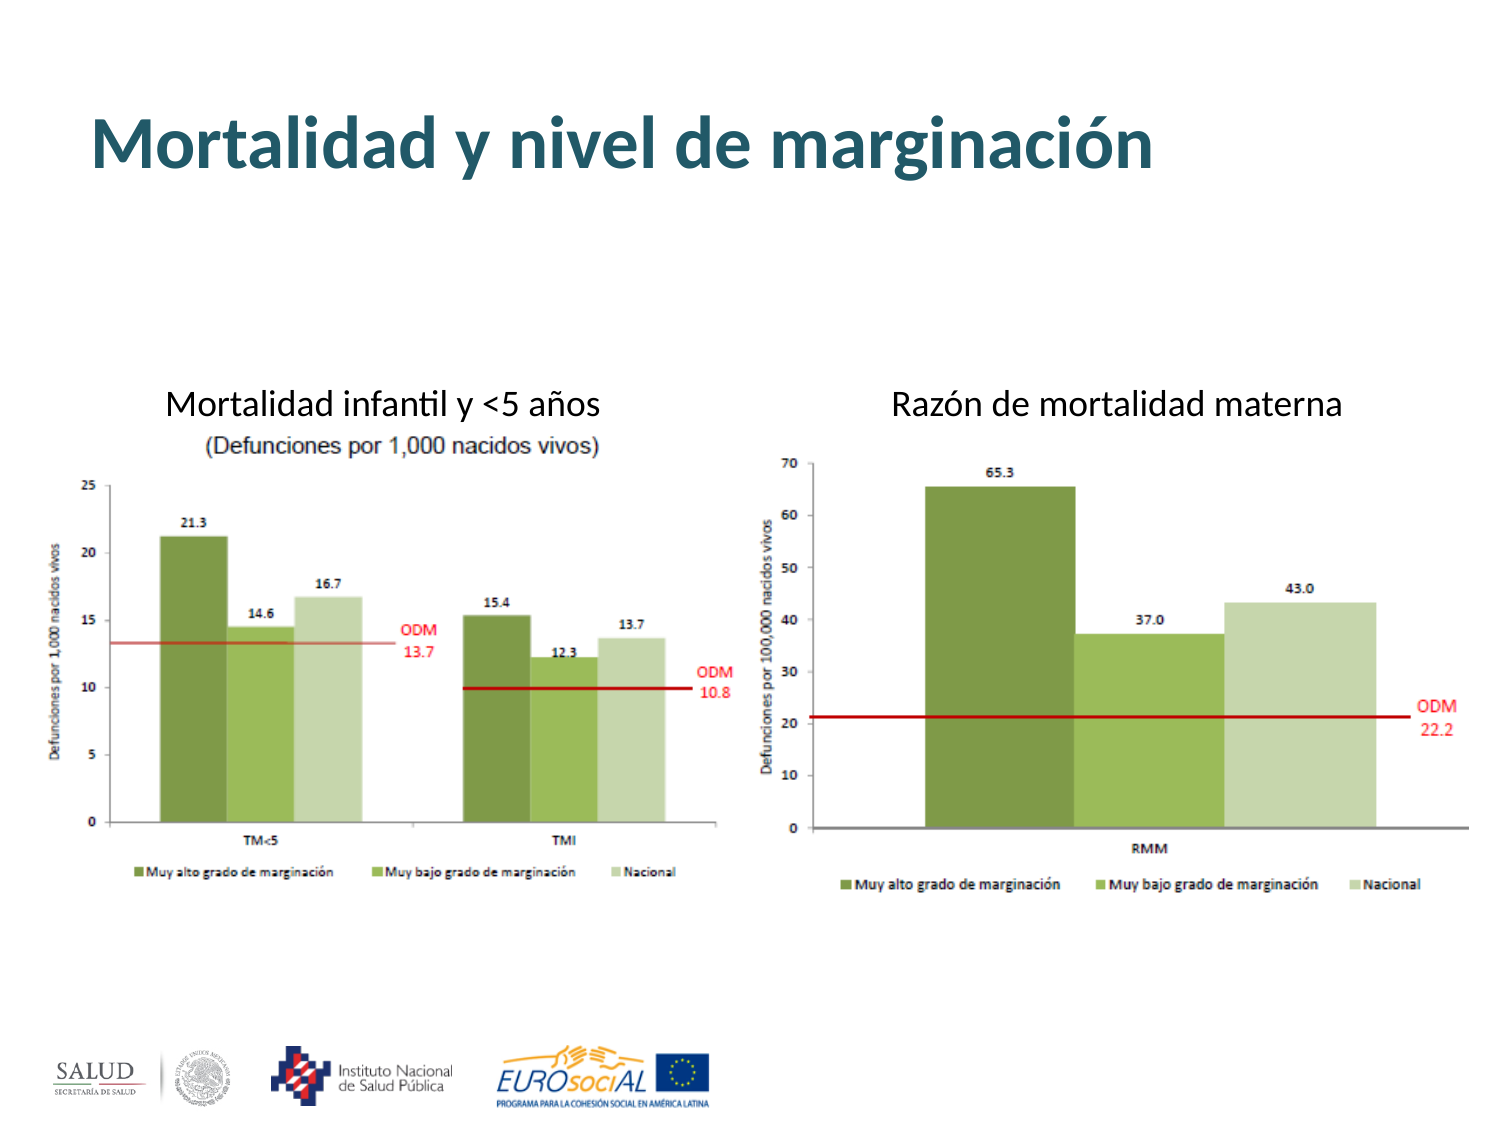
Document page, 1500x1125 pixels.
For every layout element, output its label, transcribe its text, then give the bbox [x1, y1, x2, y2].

text_box Razón de mortalidad materna [876, 371, 1359, 430]
picture [271, 1046, 452, 1106]
title Mortalidad y nivel de marginación [75, 45, 1425, 233]
picture [53, 1041, 231, 1112]
picture [490, 1037, 715, 1116]
text_box Mortalidad infantil y <5 años [150, 371, 616, 430]
picture [25, 432, 1469, 899]
